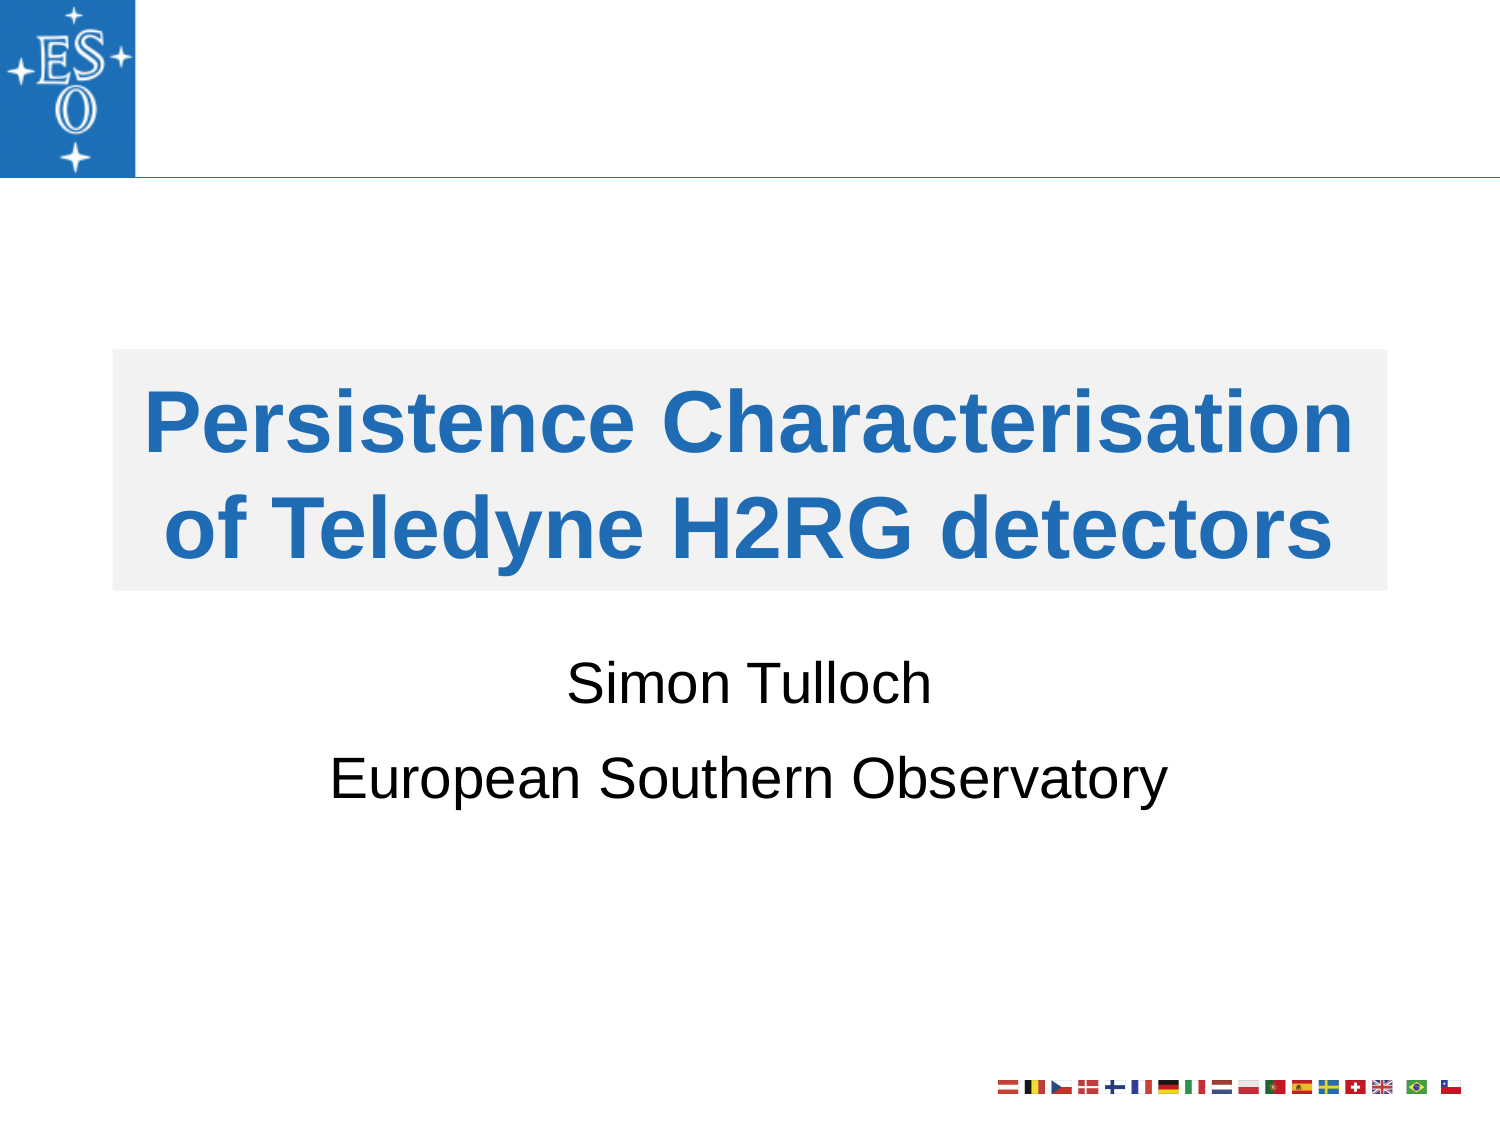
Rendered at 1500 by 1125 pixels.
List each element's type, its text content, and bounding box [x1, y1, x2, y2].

title Persistence Characterisation of Teledyne H2RG detectors [112, 349, 1388, 591]
subtitle Simon Tulloch European Southern Observatory [225, 637, 1275, 925]
picture [998, 1080, 1461, 1094]
